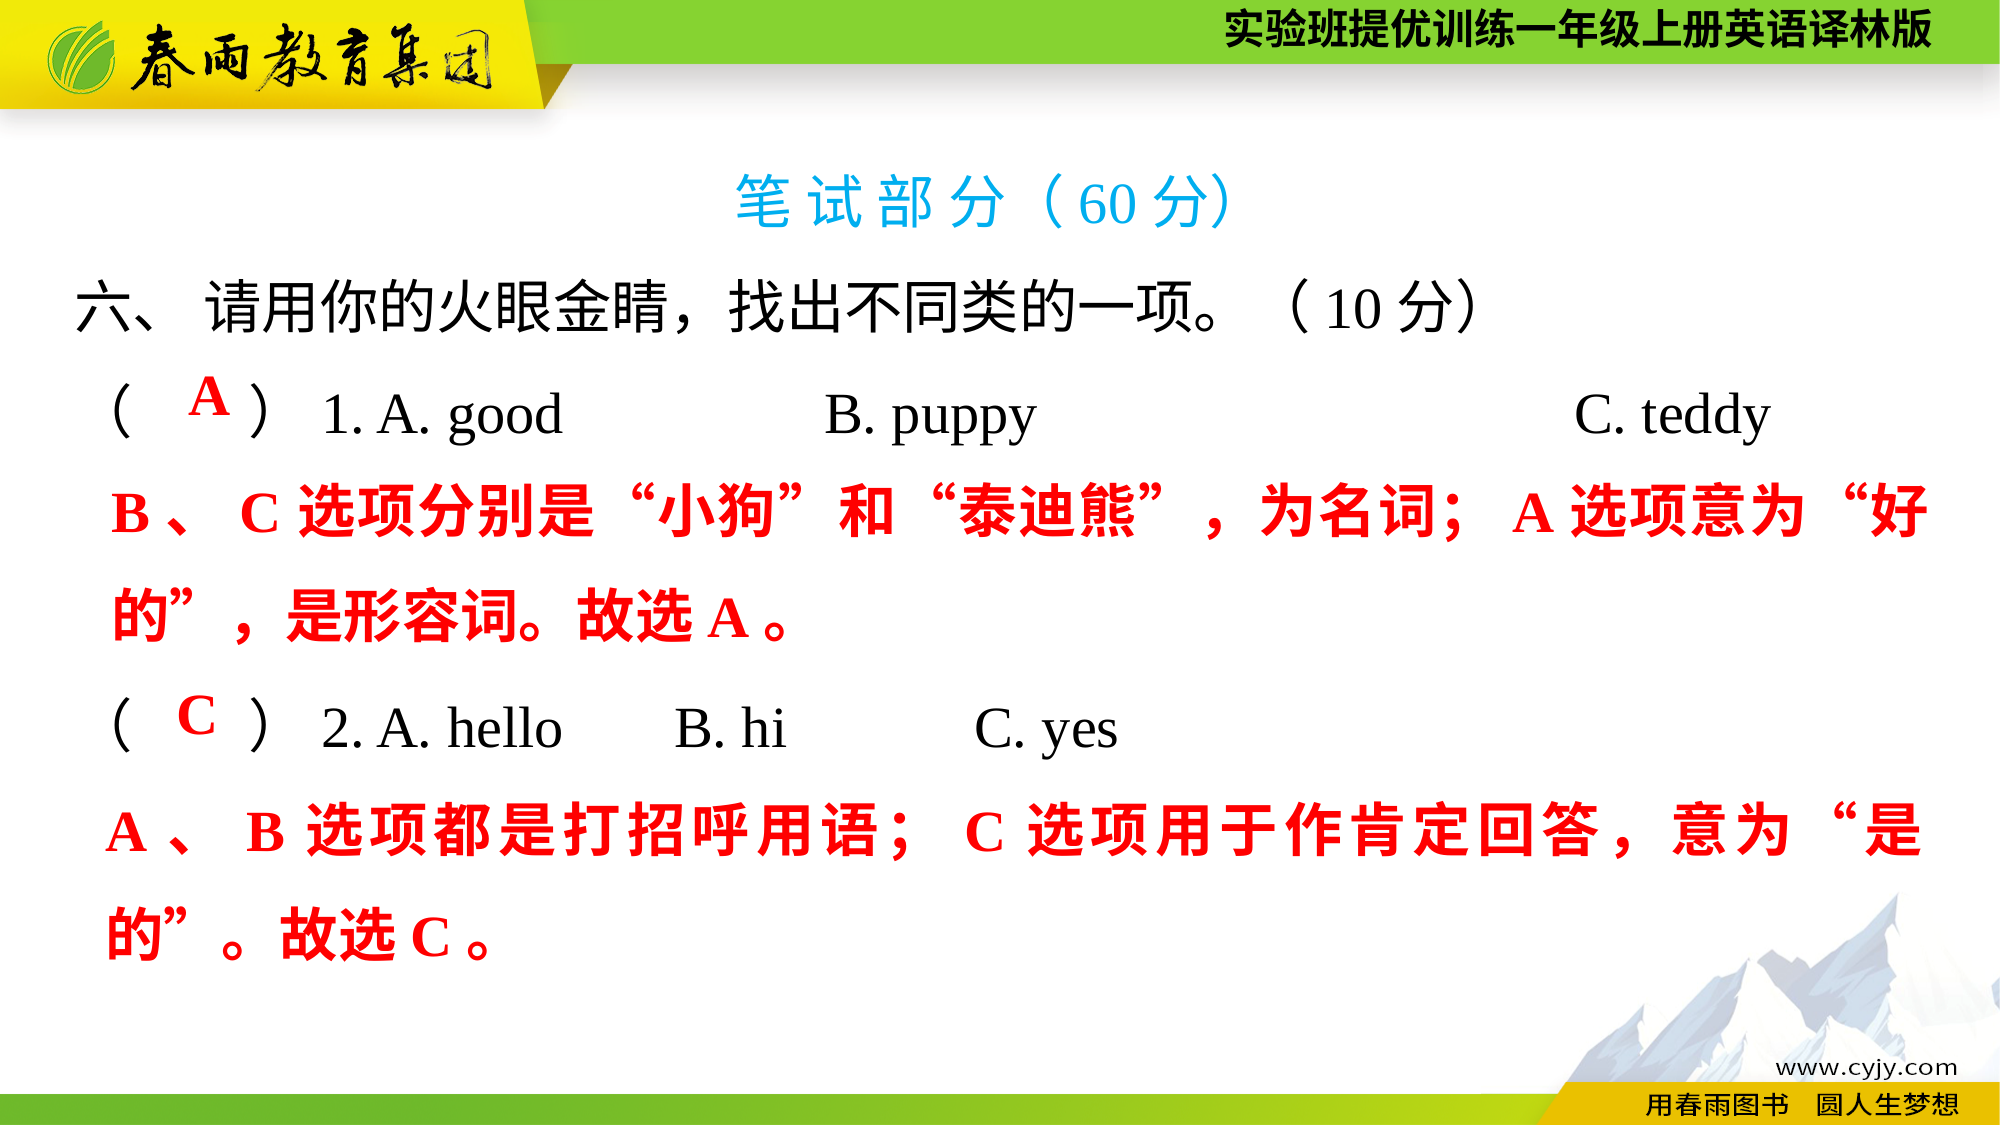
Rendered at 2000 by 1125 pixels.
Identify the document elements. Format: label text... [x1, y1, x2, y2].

text_box A、B选项都是打招呼用语；C选项用于作肯定回答，意为“是的”。故选C。 [90, 750, 1938, 976]
list 笔 试 部 分（60分） 六、 请用你的火眼金睛，找出不同类的一项。（10分） （ ）1. A. good B. puppy C. teddy （ ）2. A. hello B. hi C. yes [59, 122, 1944, 774]
text_box B、C选项分别是“小狗”和“泰迪熊”，为名词；A选项意为“好的”，是形容词。故选A。 [96, 431, 1944, 657]
picture [0, 0, 2000, 1125]
text_box C [161, 668, 234, 750]
text_box A [173, 349, 246, 431]
